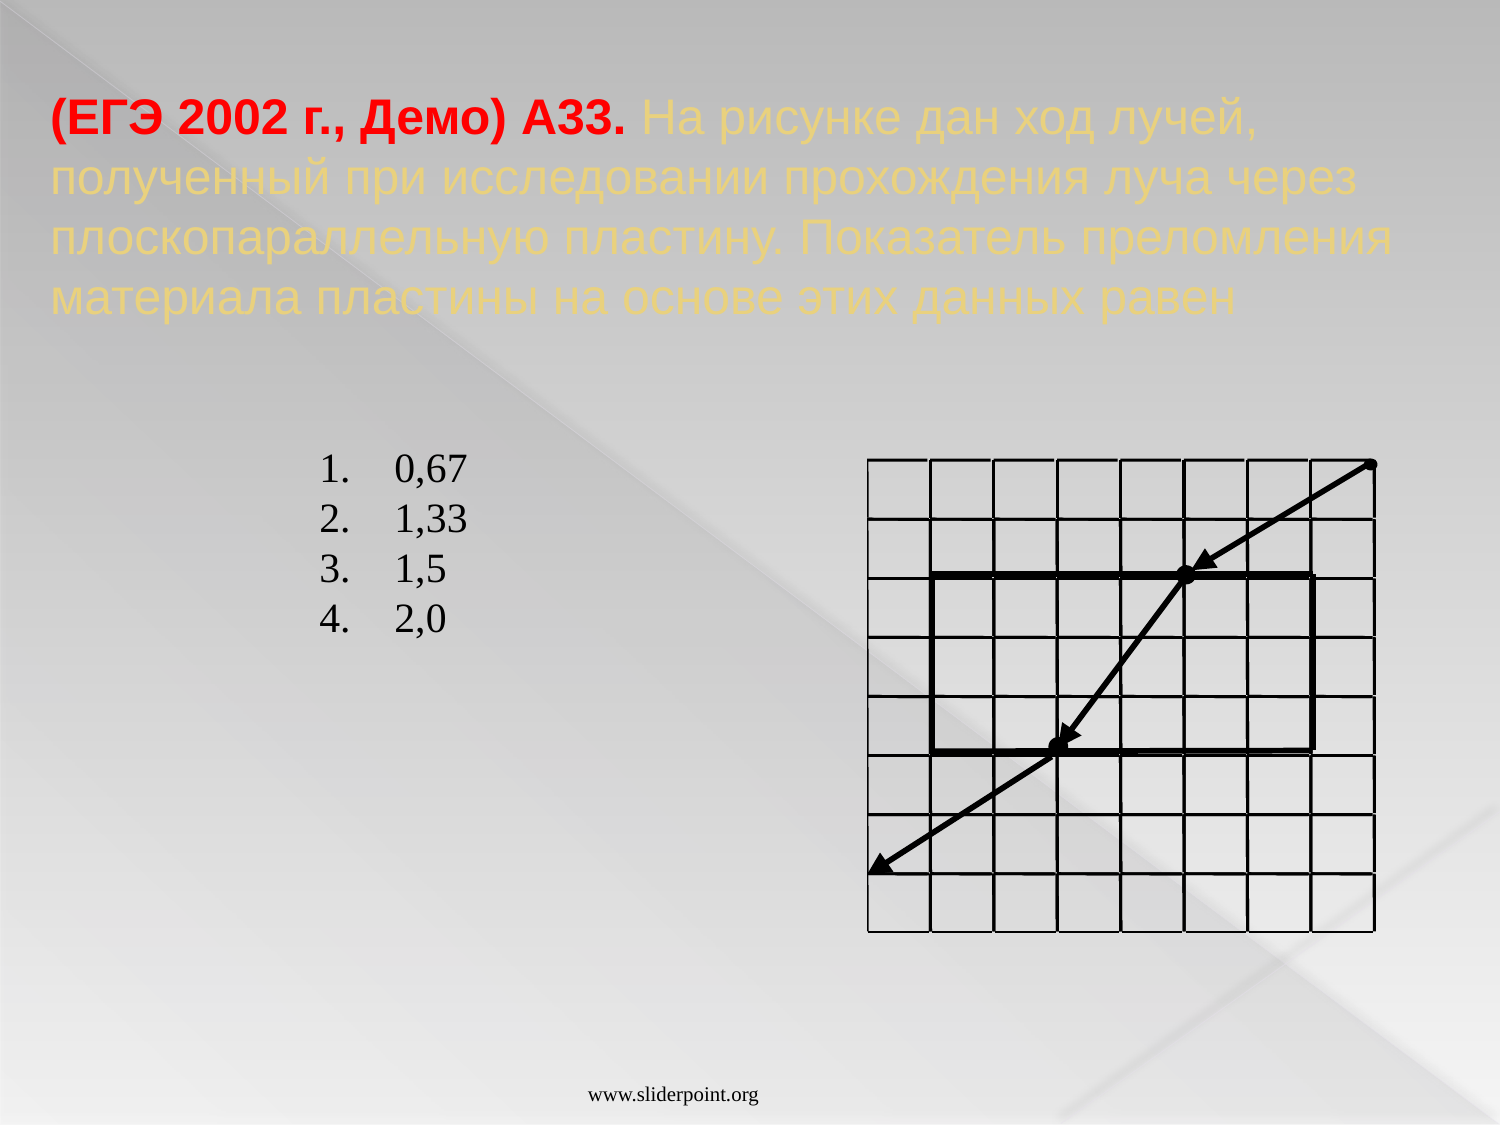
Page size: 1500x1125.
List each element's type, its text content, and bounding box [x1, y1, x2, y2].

text_box 0,67 1,33 1,5 2,0 [304, 433, 539, 649]
title (ЕГЭ 2002 г., Демо) А33. На рисунке дан ход лучей, полученный при исследовании прохождения луча через плоскопараллельную пластину. Показатель преломления материала пластины на основе этих данных равен [35, 45, 1465, 364]
footer www.sliderpoint.org [75, 1063, 774, 1113]
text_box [866, 456, 1378, 933]
